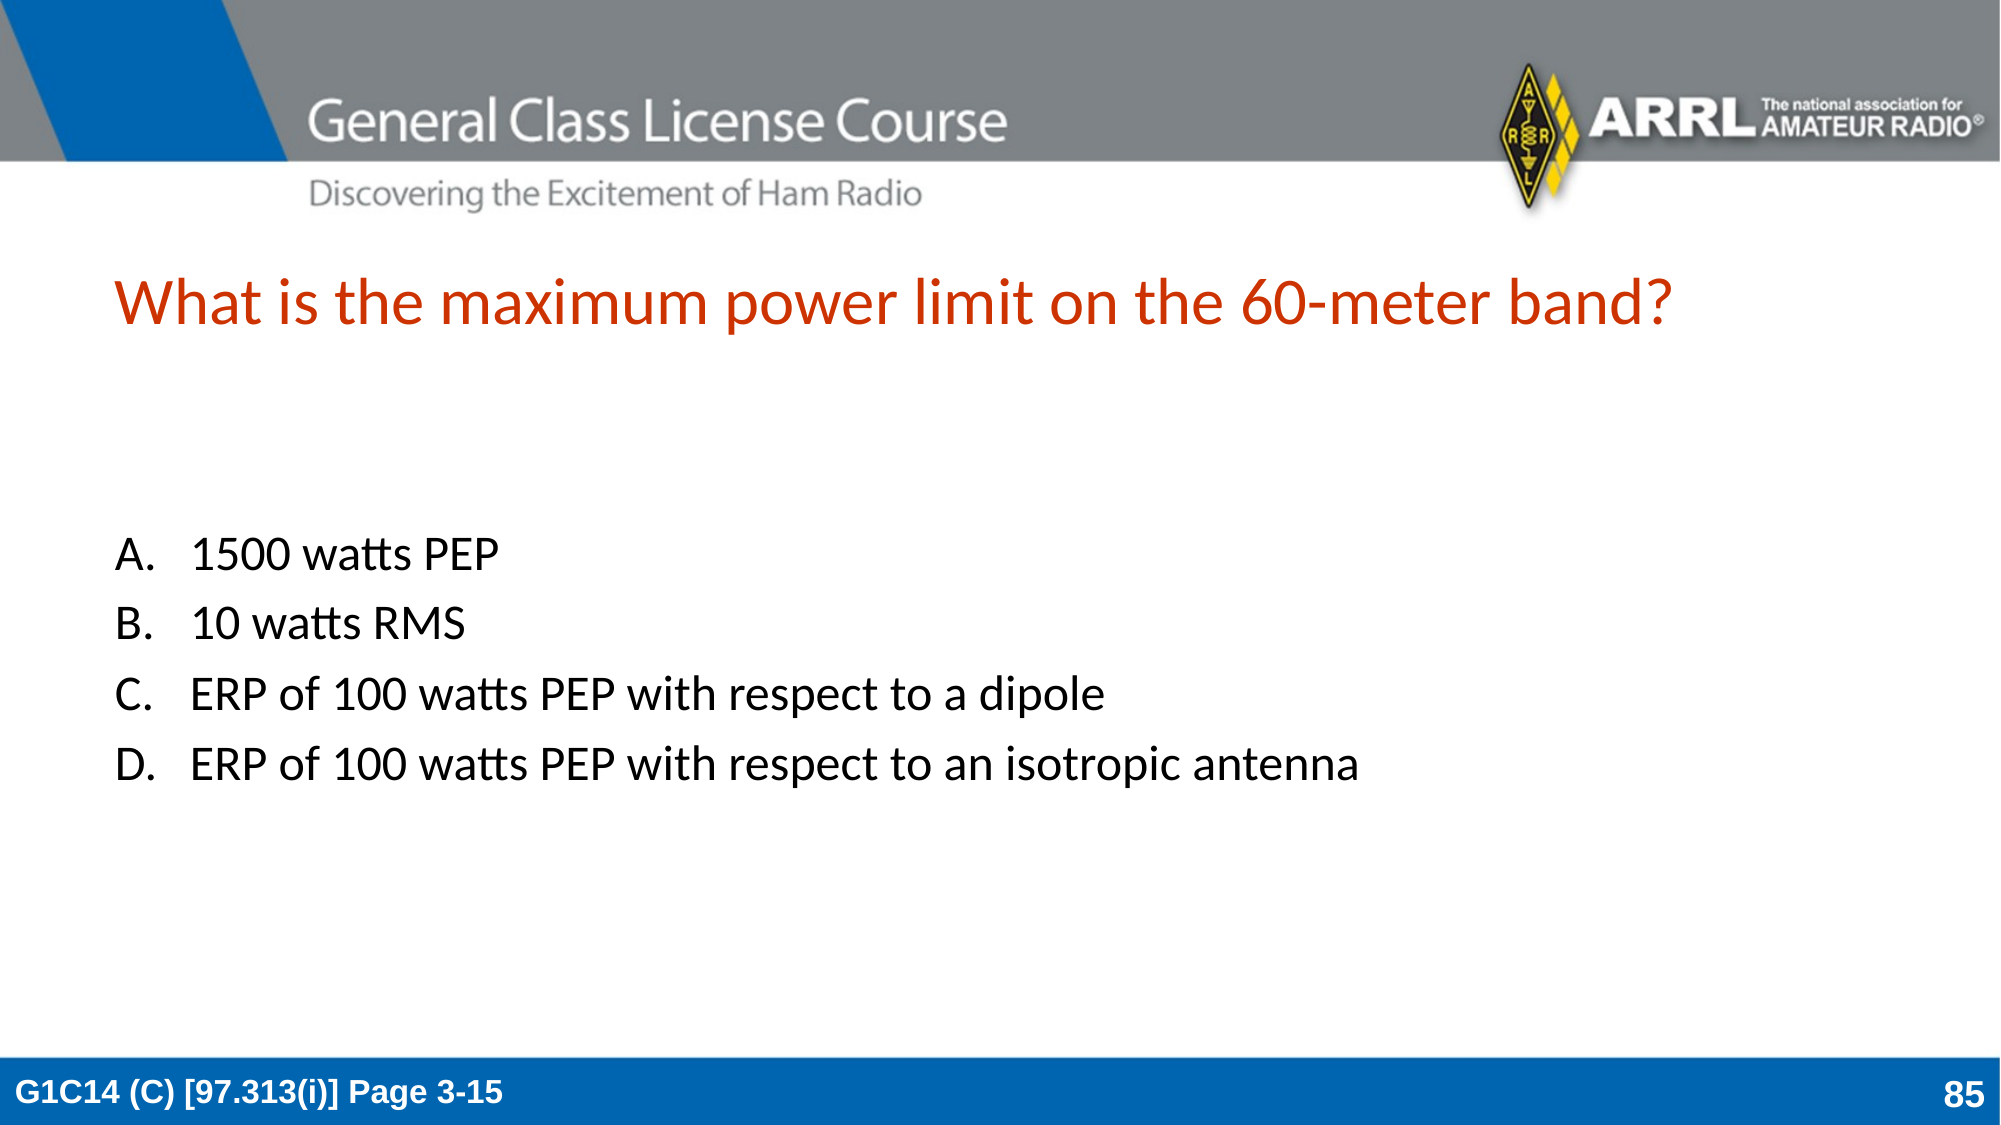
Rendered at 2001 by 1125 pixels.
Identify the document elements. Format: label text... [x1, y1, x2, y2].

title What is the maximum power limit on the 60-meter band? [99, 249, 1900, 388]
text_box G1C14 (C) [97.313(i)] Page 3-15 [0, 1062, 1313, 1118]
picture [0, 0, 2001, 1125]
text_box 85 [1875, 1062, 2000, 1123]
list 1500 watts PEP 10 watts RMS ERP of 100 watts PEP with respect to a dipole ERP of 100 watts PEP with respect to an isotropic antenna [99, 512, 1900, 1005]
